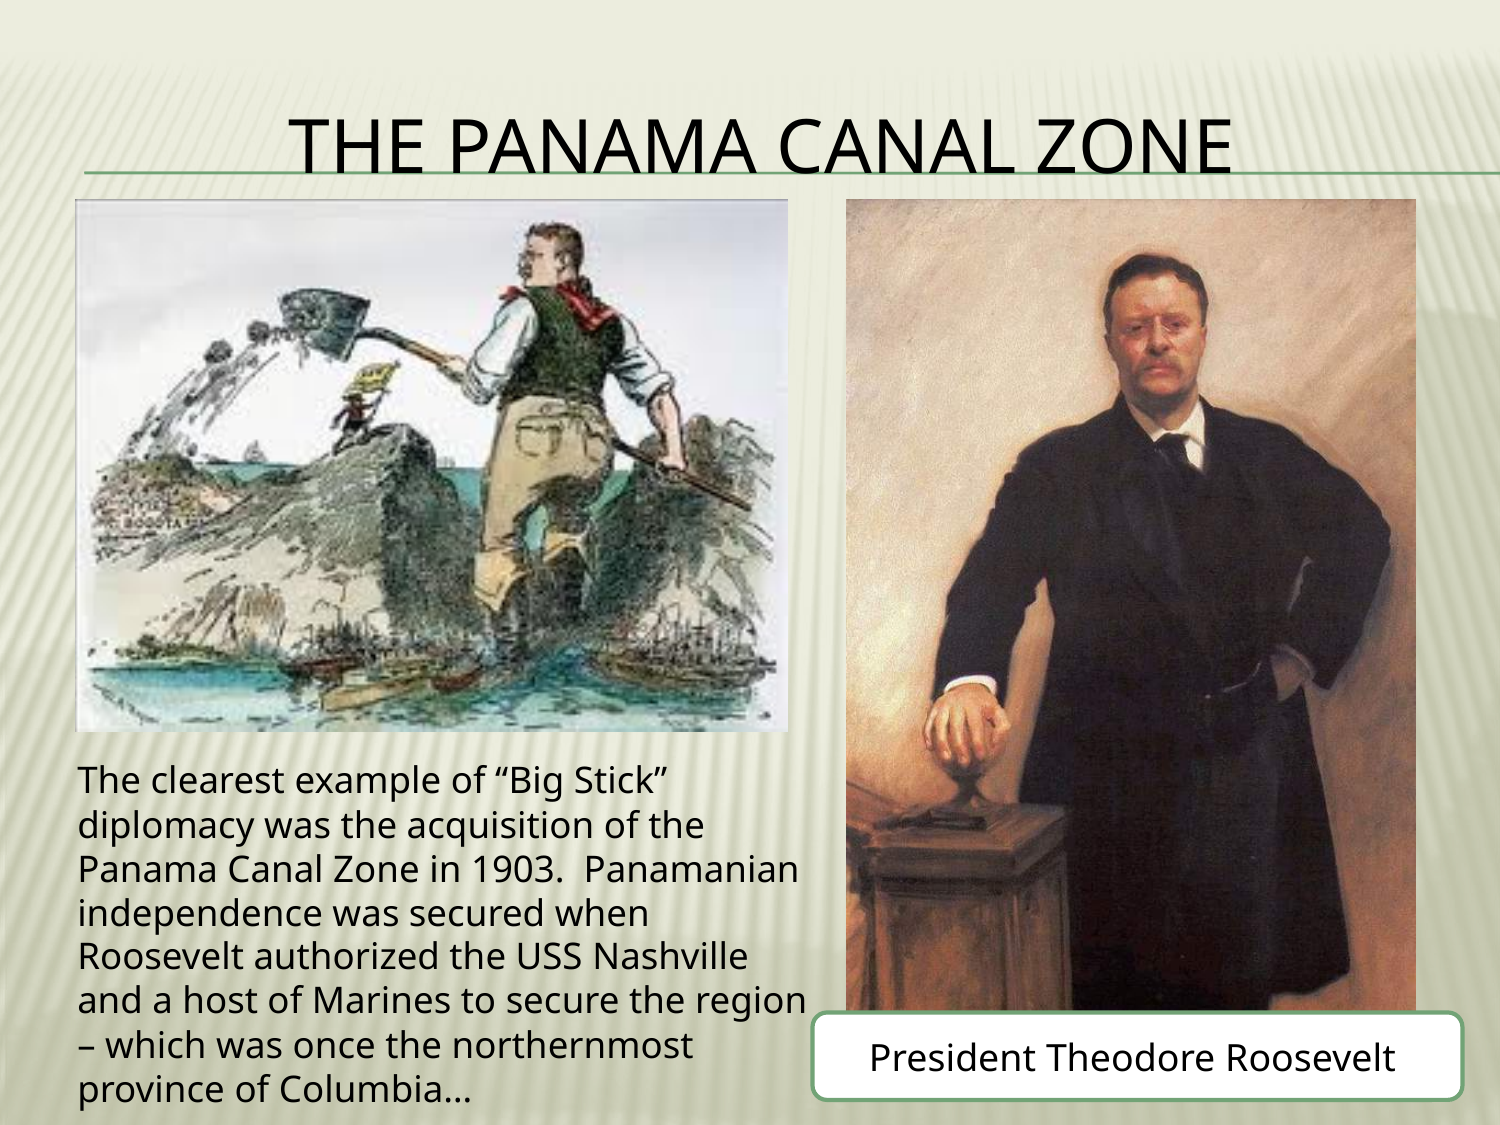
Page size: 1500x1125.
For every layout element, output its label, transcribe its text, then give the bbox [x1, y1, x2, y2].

picture [846, 199, 1416, 1076]
title The panama Canal Zone [49, 75, 1475, 213]
text_box President Theodore Roosevelt [810, 1010, 1465, 1103]
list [74, 199, 788, 732]
list The clearest example of “Big Stick” diplomacy was the acquisition of the Panama Canal Zone in 1903. Panamanian independence was secured when Roosevelt authorized the USS Nashville and a host of Marines to secure the region – which was once the northernmost province of Columbia… [62, 750, 825, 1125]
